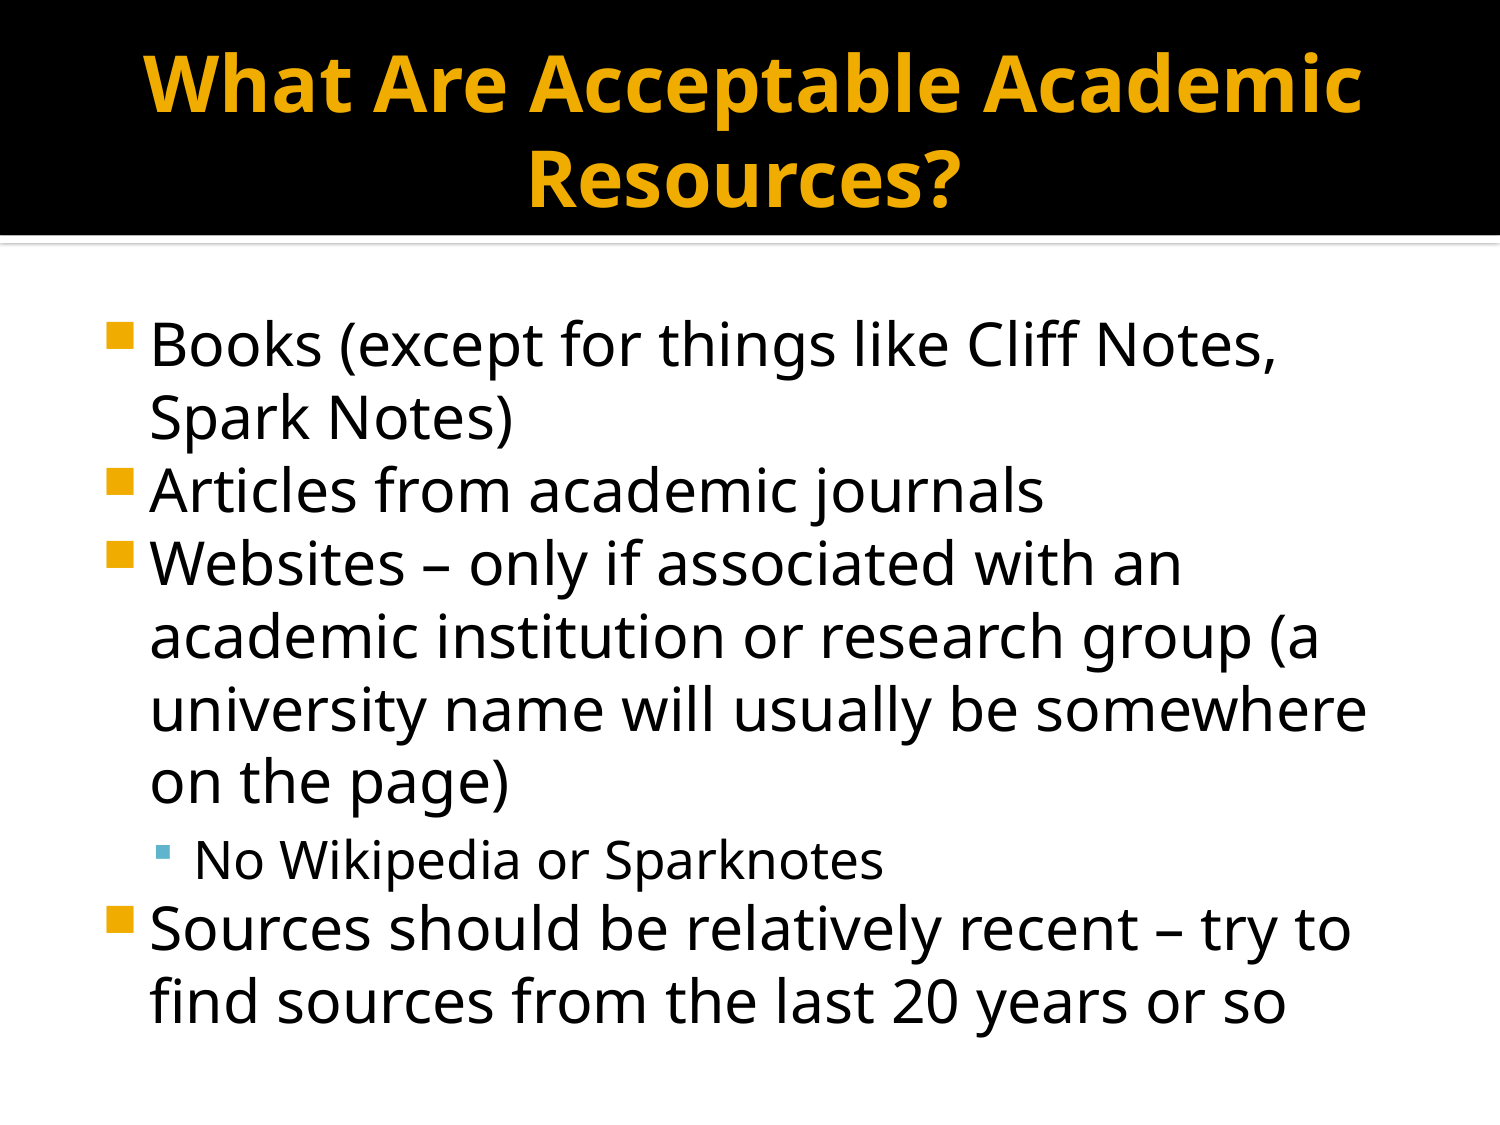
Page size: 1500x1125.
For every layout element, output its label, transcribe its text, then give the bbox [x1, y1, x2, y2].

title What Are Acceptable Academic Resources? [75, 25, 1425, 231]
list Books (except for things like Cliff Notes, Spark Notes) Articles from academic journals Websites – only if associated with an academic institution or research group (a university name will usually be somewhere on the page) No Wikipedia or Sparknotes Sources should be relatively recent – try to find sources from the last 20 years or so [75, 291, 1425, 1050]
